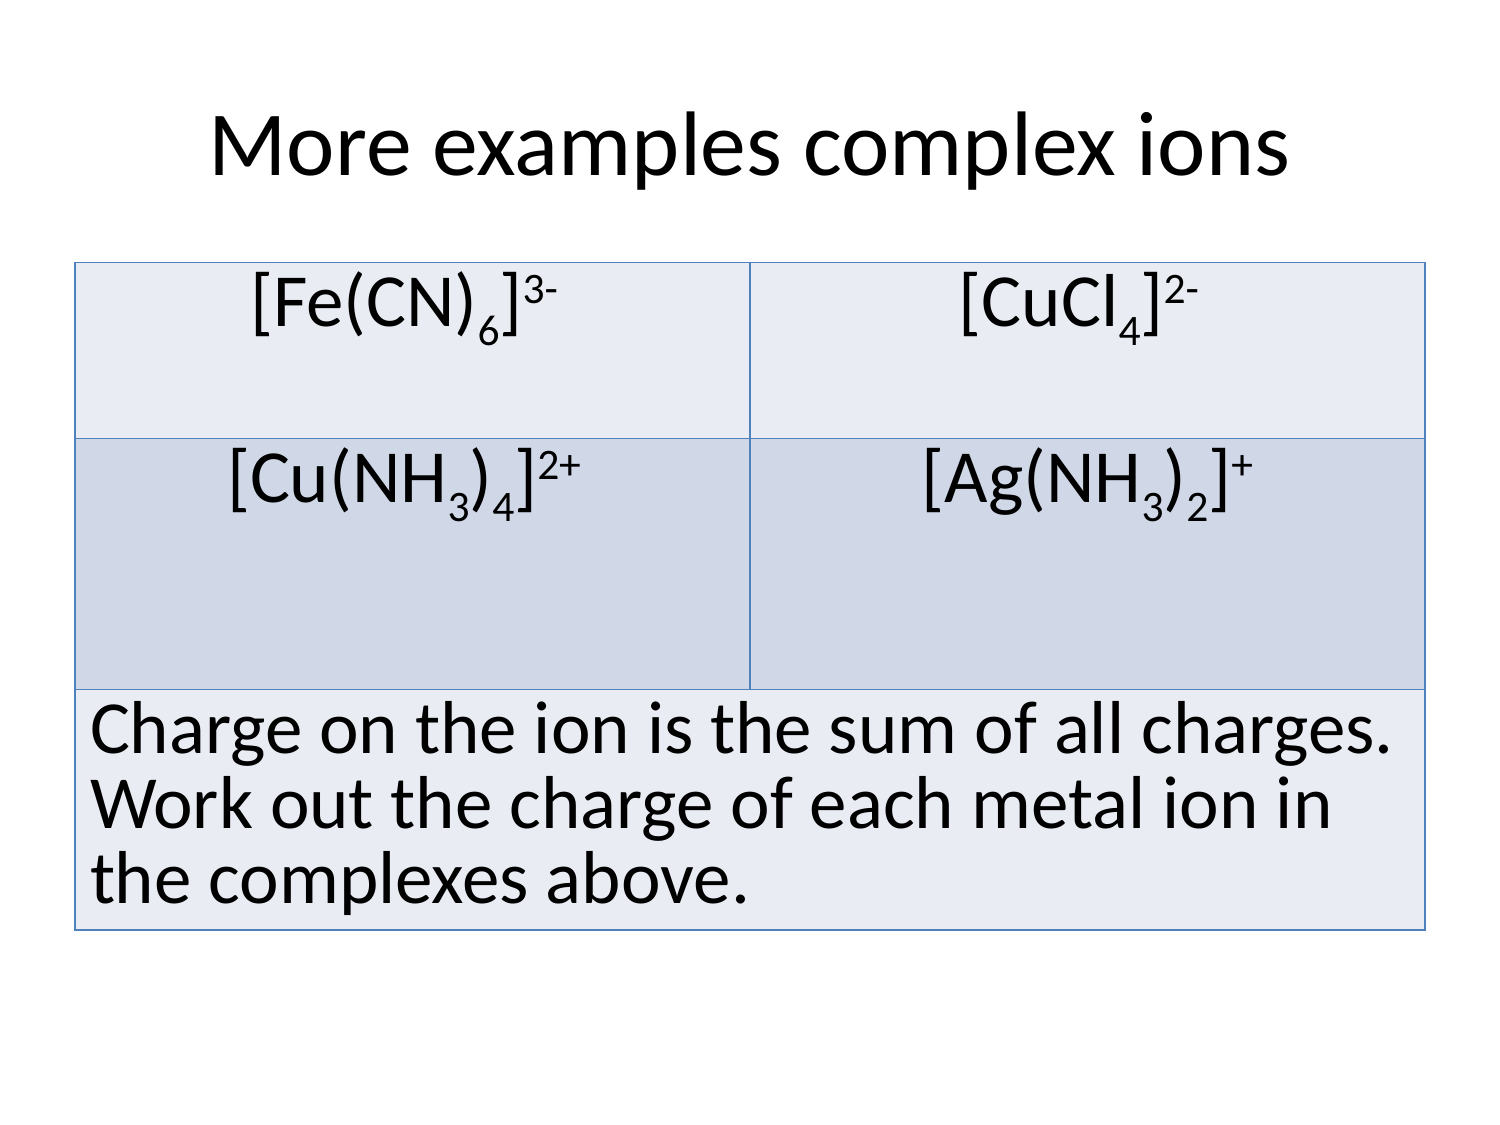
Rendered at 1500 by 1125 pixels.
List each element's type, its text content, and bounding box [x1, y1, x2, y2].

table_cell Charge on the ion is the sum of all charges. Work out the charge of each metal ion in the complexes above. [76, 690, 1424, 929]
title More examples complex ions [75, 45, 1425, 233]
table_cell [Ag(NH3)2]+ [751, 439, 1424, 689]
table_cell [Cu(NH3)4]2+ [76, 439, 749, 689]
table_header [CuCl4]2- [751, 263, 1424, 438]
table_header [Fe(CN)6]3- [76, 263, 749, 438]
